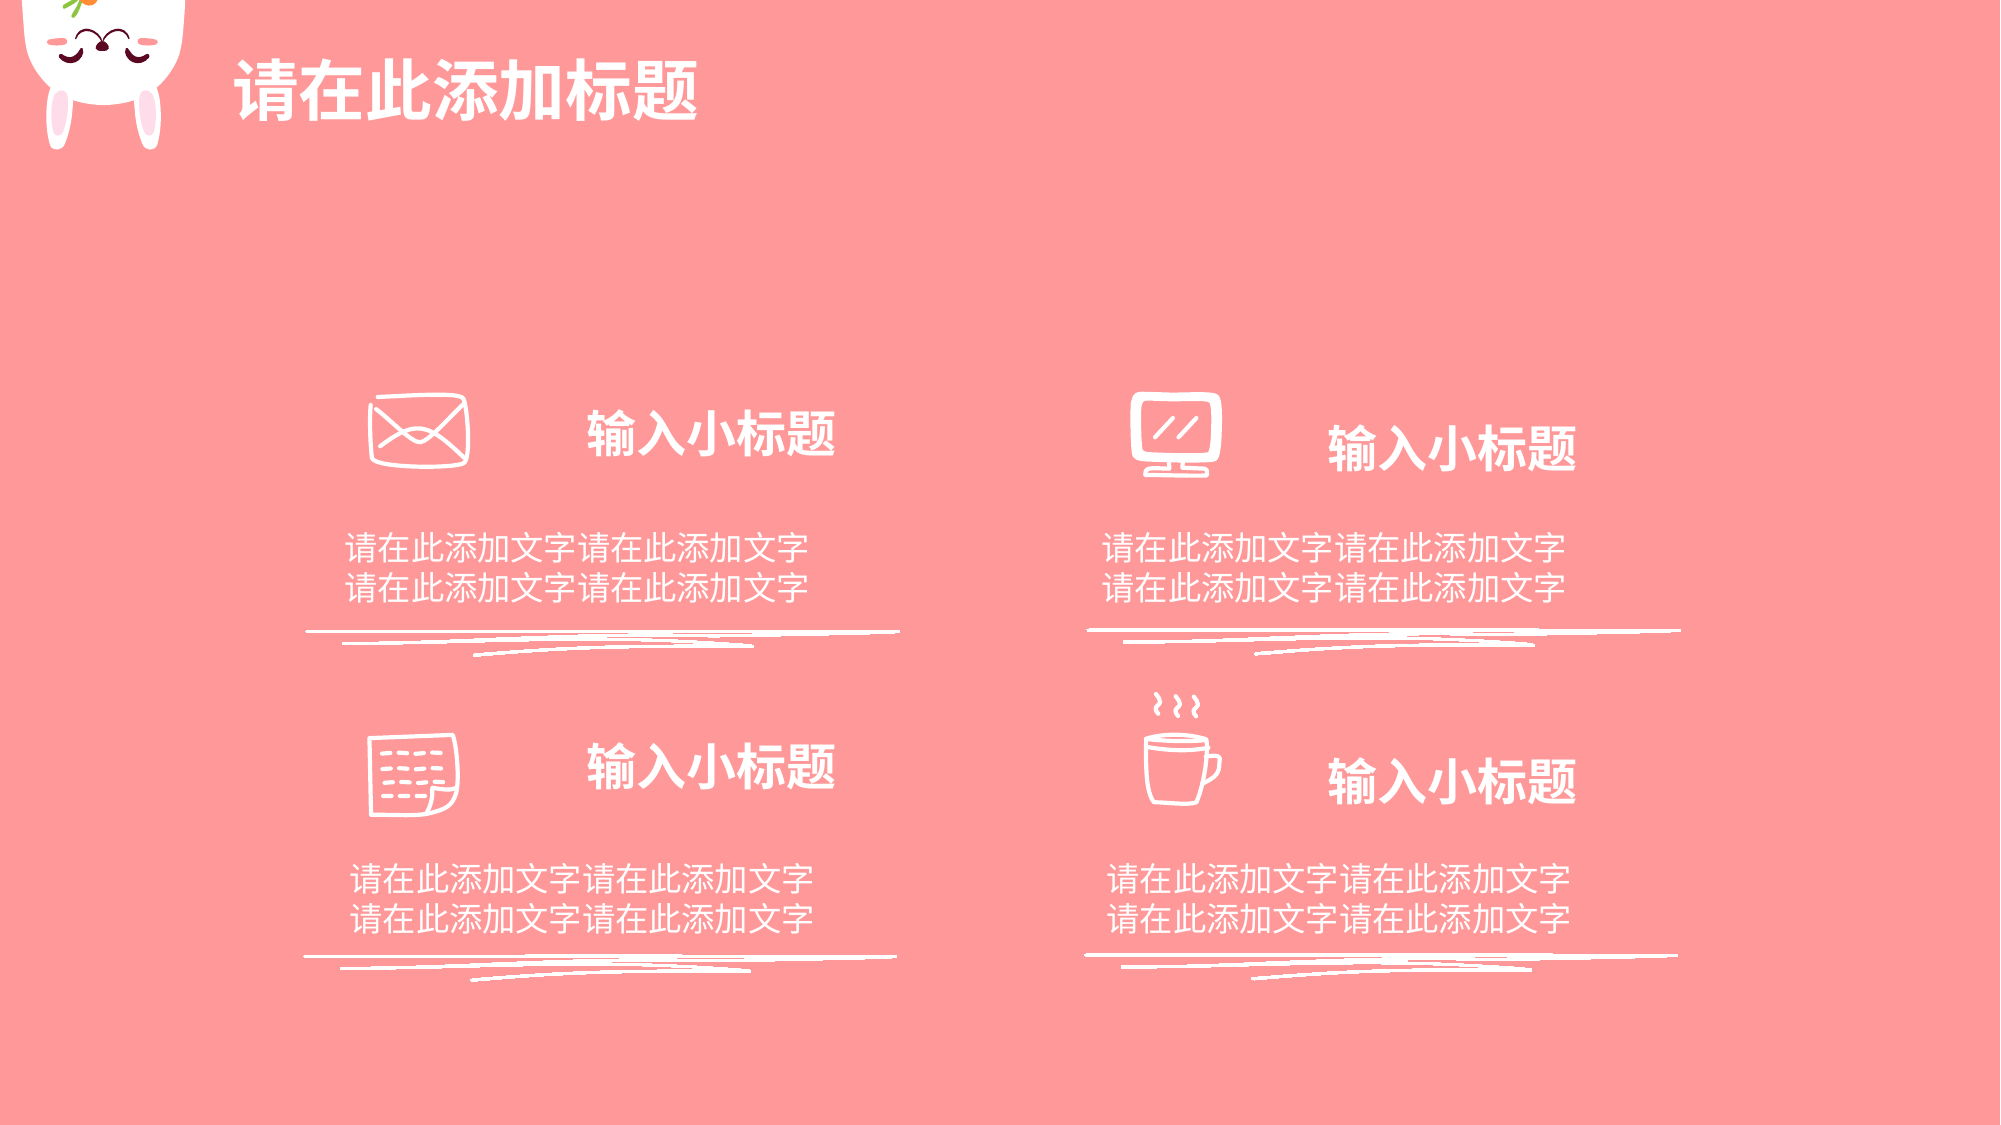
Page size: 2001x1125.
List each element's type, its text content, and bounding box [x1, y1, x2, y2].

text_box 请在此添加文字请在此添加文字请在此添加文字请在此添加文字 [329, 519, 844, 615]
text_box 请在此添加文字请在此添加文字请在此添加文字请在此添加文字 [1086, 519, 1601, 615]
text_box 请在此添加文字请在此添加文字请在此添加文字请在此添加文字 [334, 851, 849, 946]
text_box [305, 630, 900, 657]
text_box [370, 394, 469, 467]
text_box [21, 0, 186, 153]
text_box [1086, 628, 1681, 656]
text_box 输入小标题 [571, 727, 898, 803]
text_box 输入小标题 [571, 394, 898, 470]
text_box 输入小标题 [1313, 409, 1639, 485]
text_box 请在此添加文字请在此添加文字请在此添加文字请在此添加文字 [1091, 851, 1606, 946]
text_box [369, 734, 458, 816]
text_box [1145, 694, 1220, 804]
text_box 输入小标题 [1313, 743, 1639, 818]
text_box [303, 954, 897, 982]
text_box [1132, 393, 1220, 476]
text_box [1084, 953, 1678, 981]
text_box 请在此添加标题 [209, 41, 722, 137]
